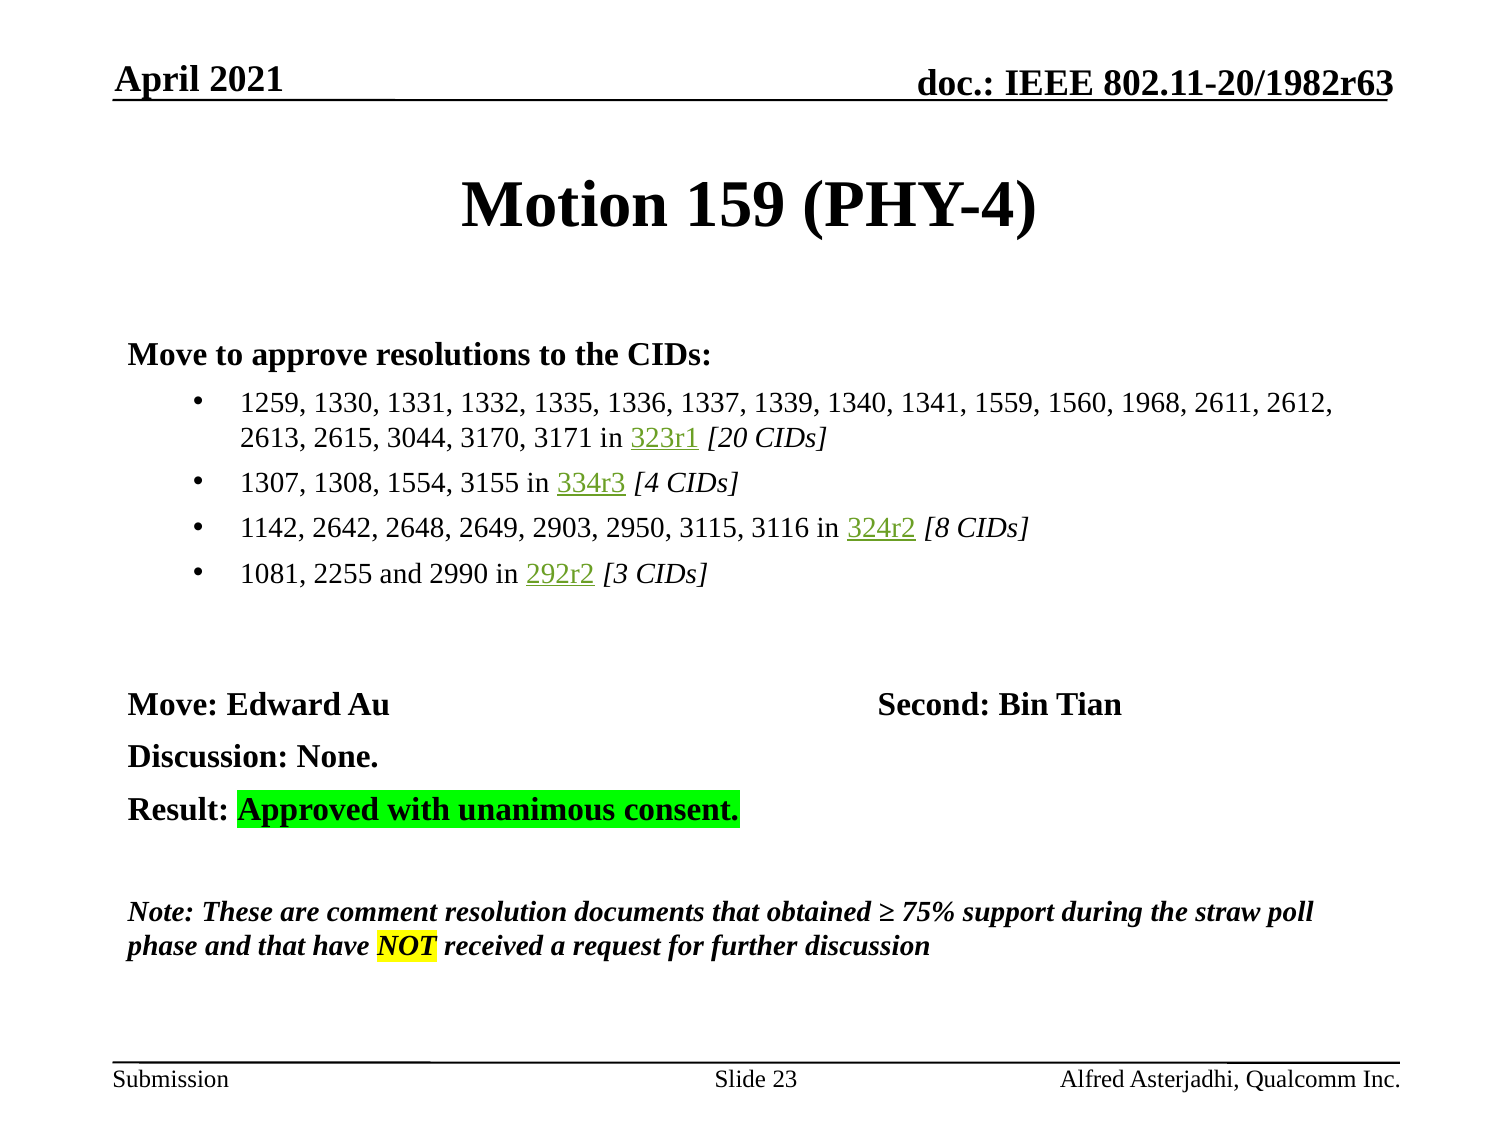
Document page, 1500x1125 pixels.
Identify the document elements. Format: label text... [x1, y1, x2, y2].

footer Alfred Asterjadhi, Qualcomm Inc. [878, 1061, 1402, 1093]
title Motion 159 (PHY-4) [112, 112, 1388, 288]
slide_number Slide 23 [712, 1061, 800, 1123]
list Move to approve resolutions to the CIDs: 1259, 1330, 1331, 1332, 1335, 1336, 1337, 1339, 1340, 1341, 1559, 1560, 1968, 2611, 2612, 2613, 2615, 3044, 3170, 3171 in 323r1 [20 CIDs] 1307, 1308, 1554, 3155 in 334r3 [4 CIDs] 1142, 2642, 2648, 2649, 2903, 2950, 3115, 3116 in 324r2 [8 CIDs] 1081, 2255 and 2990 in 292r2 [3 CIDs] Move: Edward Au Second: Bin Tian Discussion: None. Result: Approved with unanimous consent. Note: These are comment resolution documents that obtained ≥ 75% support during the straw poll phase and that have NOT received a request for further discussion [112, 324, 1388, 1063]
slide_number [114, 54, 423, 100]
